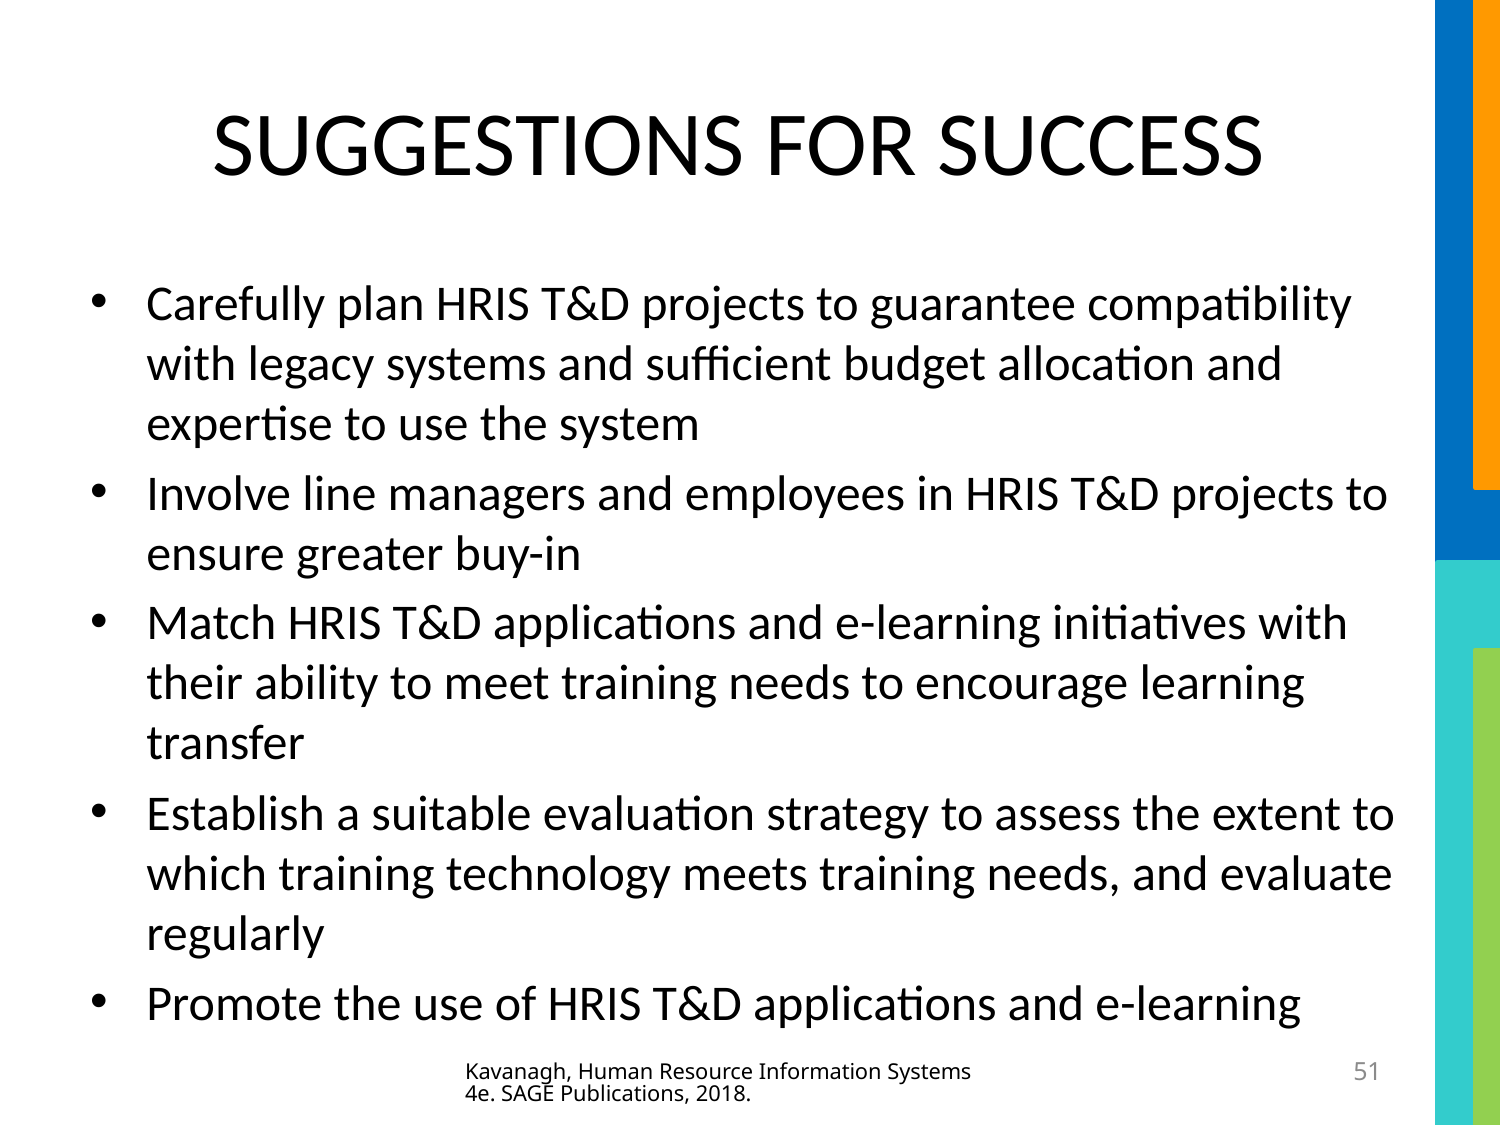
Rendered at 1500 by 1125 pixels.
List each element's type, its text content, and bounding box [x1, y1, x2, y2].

slide_number 51 [1059, 1042, 1397, 1103]
list Carefully plan HRIS T&D projects to guarantee compatibility with legacy systems and sufficient budget allocation and expertise to use the system Involve line managers and employees in HRIS T&D projects to ensure greater buy-in Match HRIS T&D applications and e-learning initiatives with their ability to meet training needs to encourage learning transfer Establish a suitable evaluation strategy to assess the extent to which training technology meets training needs, and evaluate regularly Promote the use of HRIS T&D applications and e-learning [75, 262, 1425, 1005]
title SUGGESTIONS FOR SUCCESS [75, 45, 1425, 233]
footer Kavanagh, Human Resource Information Systems 4e. SAGE Publications, 2018. [450, 1042, 1004, 1103]
